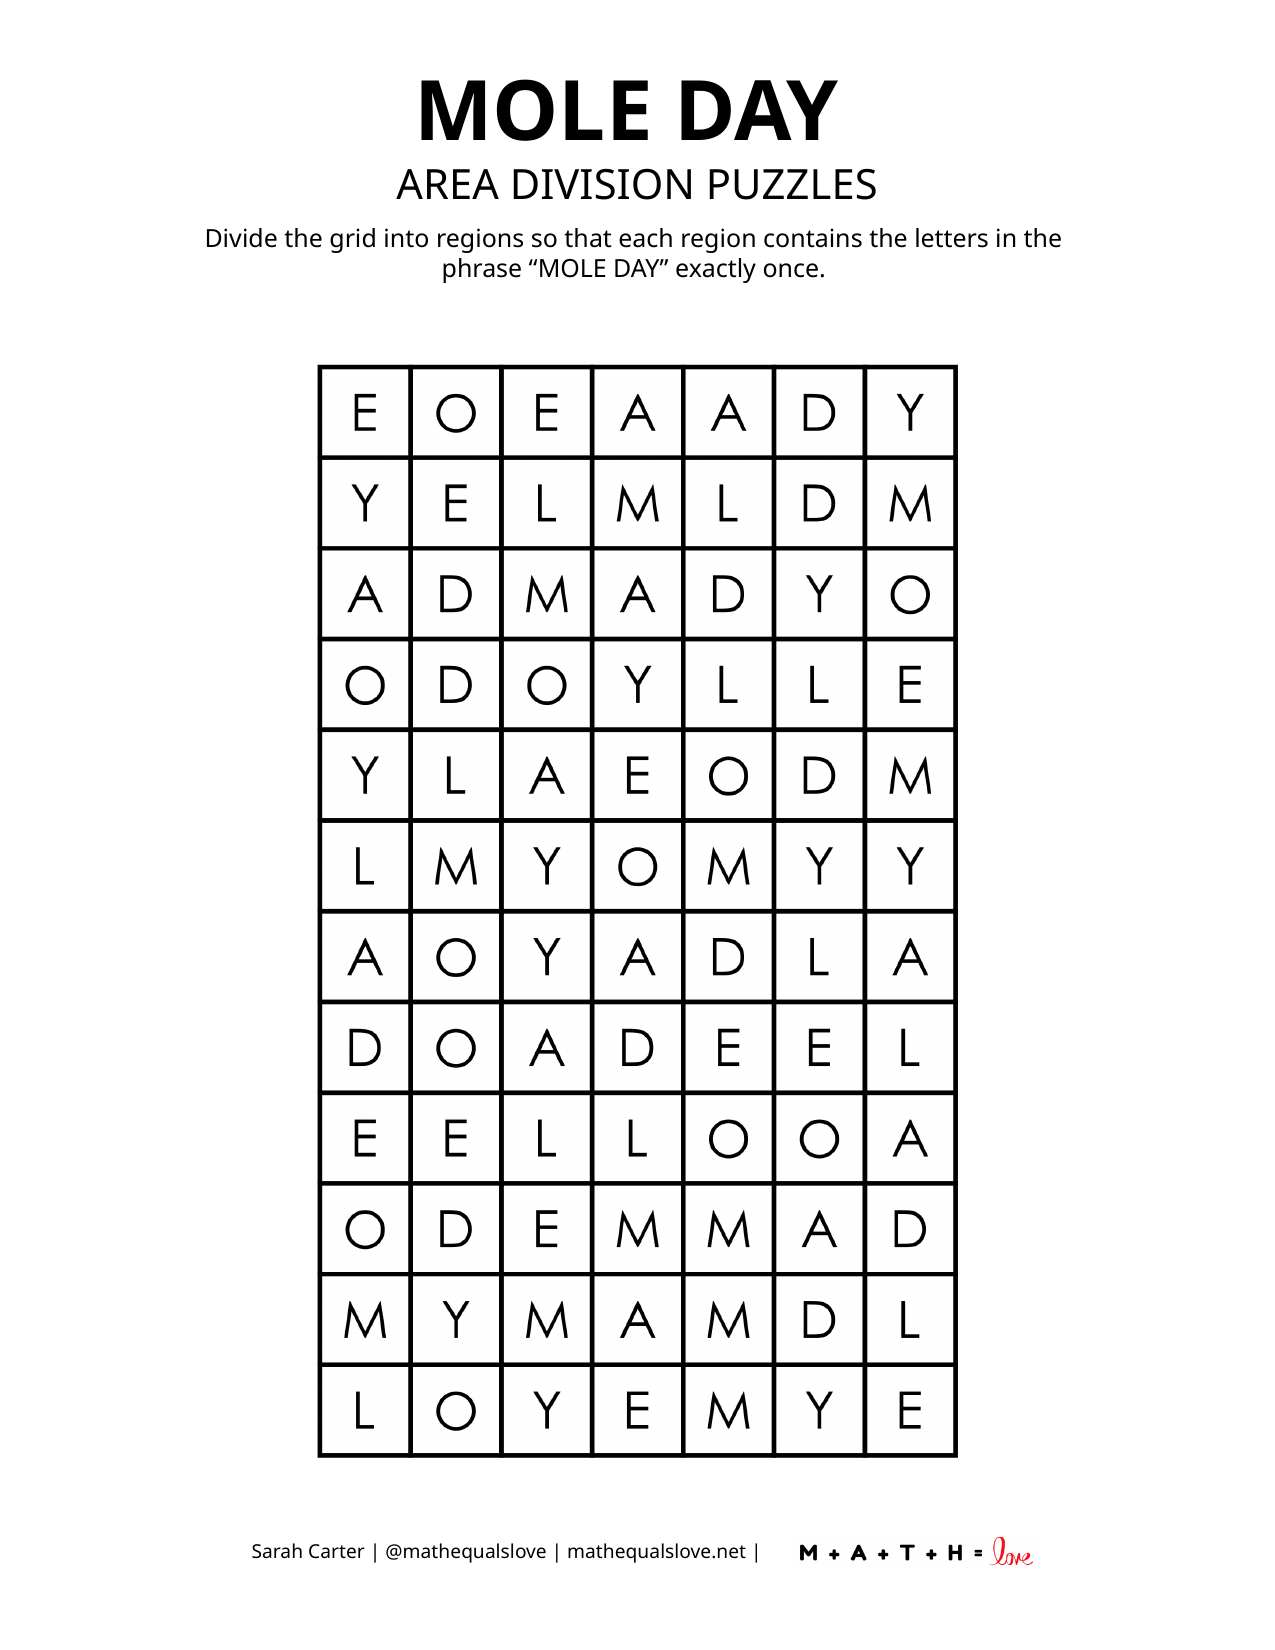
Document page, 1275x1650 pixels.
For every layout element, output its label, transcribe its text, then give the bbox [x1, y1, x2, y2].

text_box MOLE DAY AREA DIVISION PUZZLES [77, 50, 1198, 214]
text_box Sarah Carter | @mathequalslove | mathequalslove.net | [236, 1532, 1071, 1570]
picture [315, 362, 960, 1461]
picture [790, 1534, 1039, 1569]
text_box Divide the grid into regions so that each region contains the letters in the phrase “MOLE DAY” exactly once. [0, 214, 1275, 290]
